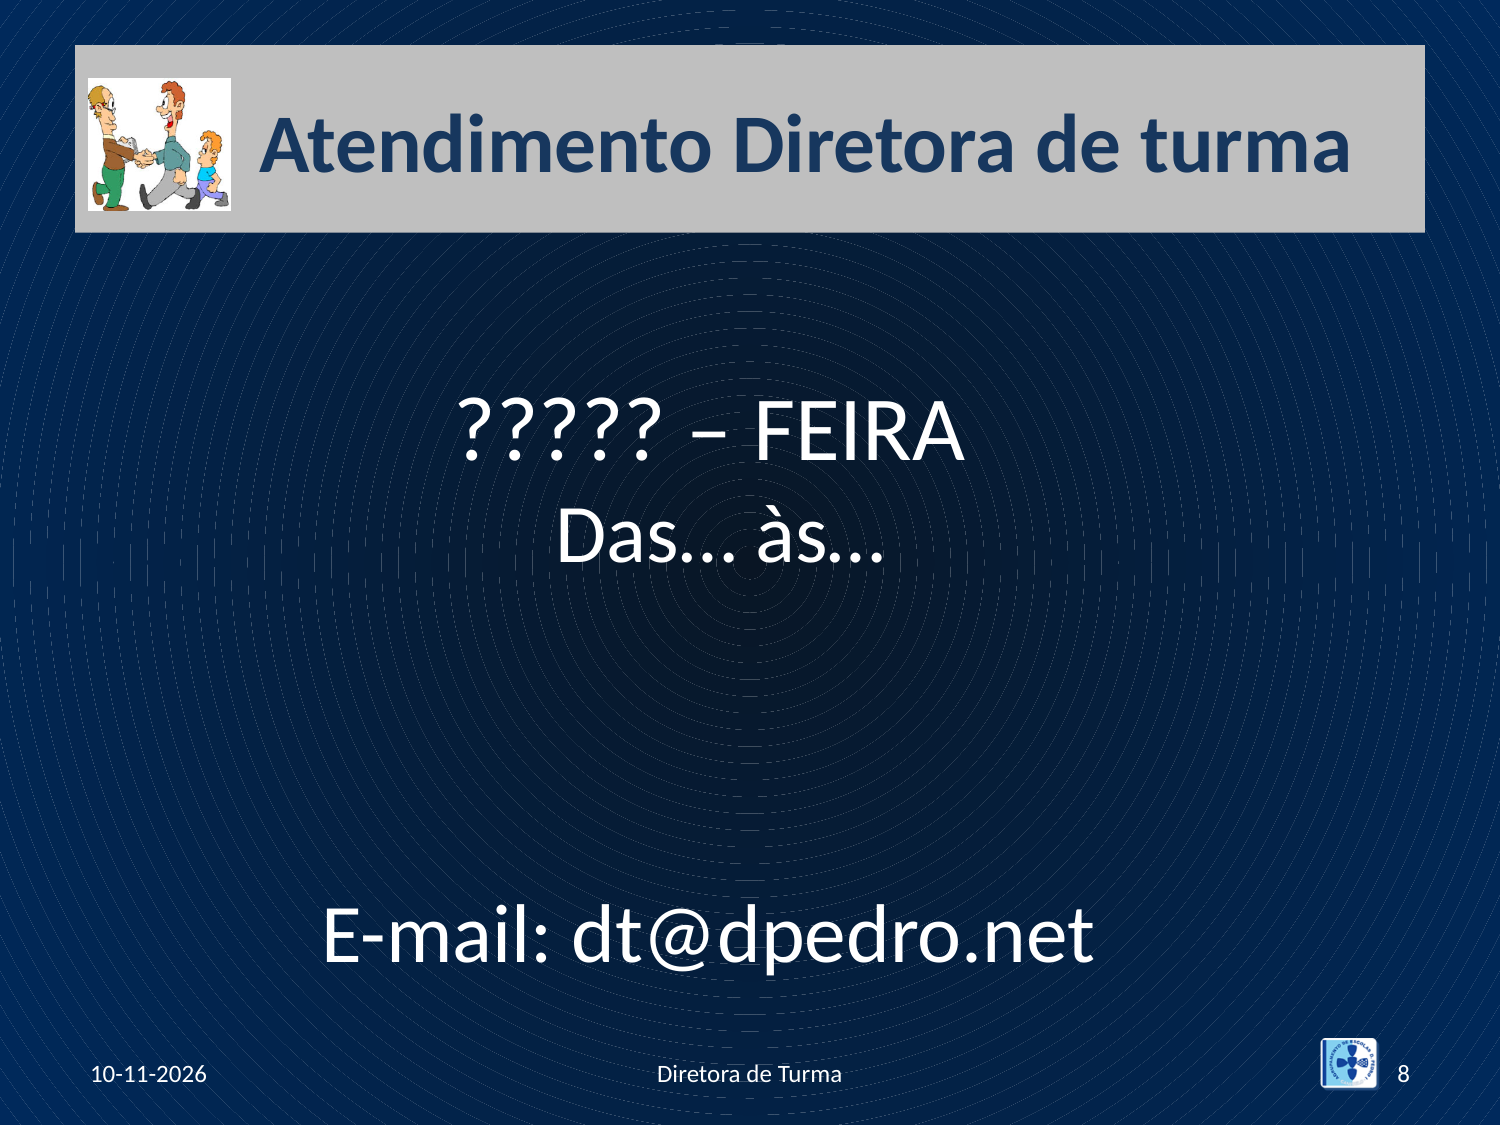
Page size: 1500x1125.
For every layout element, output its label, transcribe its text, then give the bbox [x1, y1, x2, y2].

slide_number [75, 1042, 425, 1103]
picture [1320, 1038, 1380, 1091]
title Atendimento Diretora de turma [75, 45, 1425, 233]
text_box ????? – FEIRA Das… às… E-mail: dt@dpedro.net [100, 361, 1341, 987]
picture [88, 77, 231, 211]
footer Diretora de Turma [512, 1042, 988, 1103]
slide_number 8 [1074, 1042, 1425, 1103]
